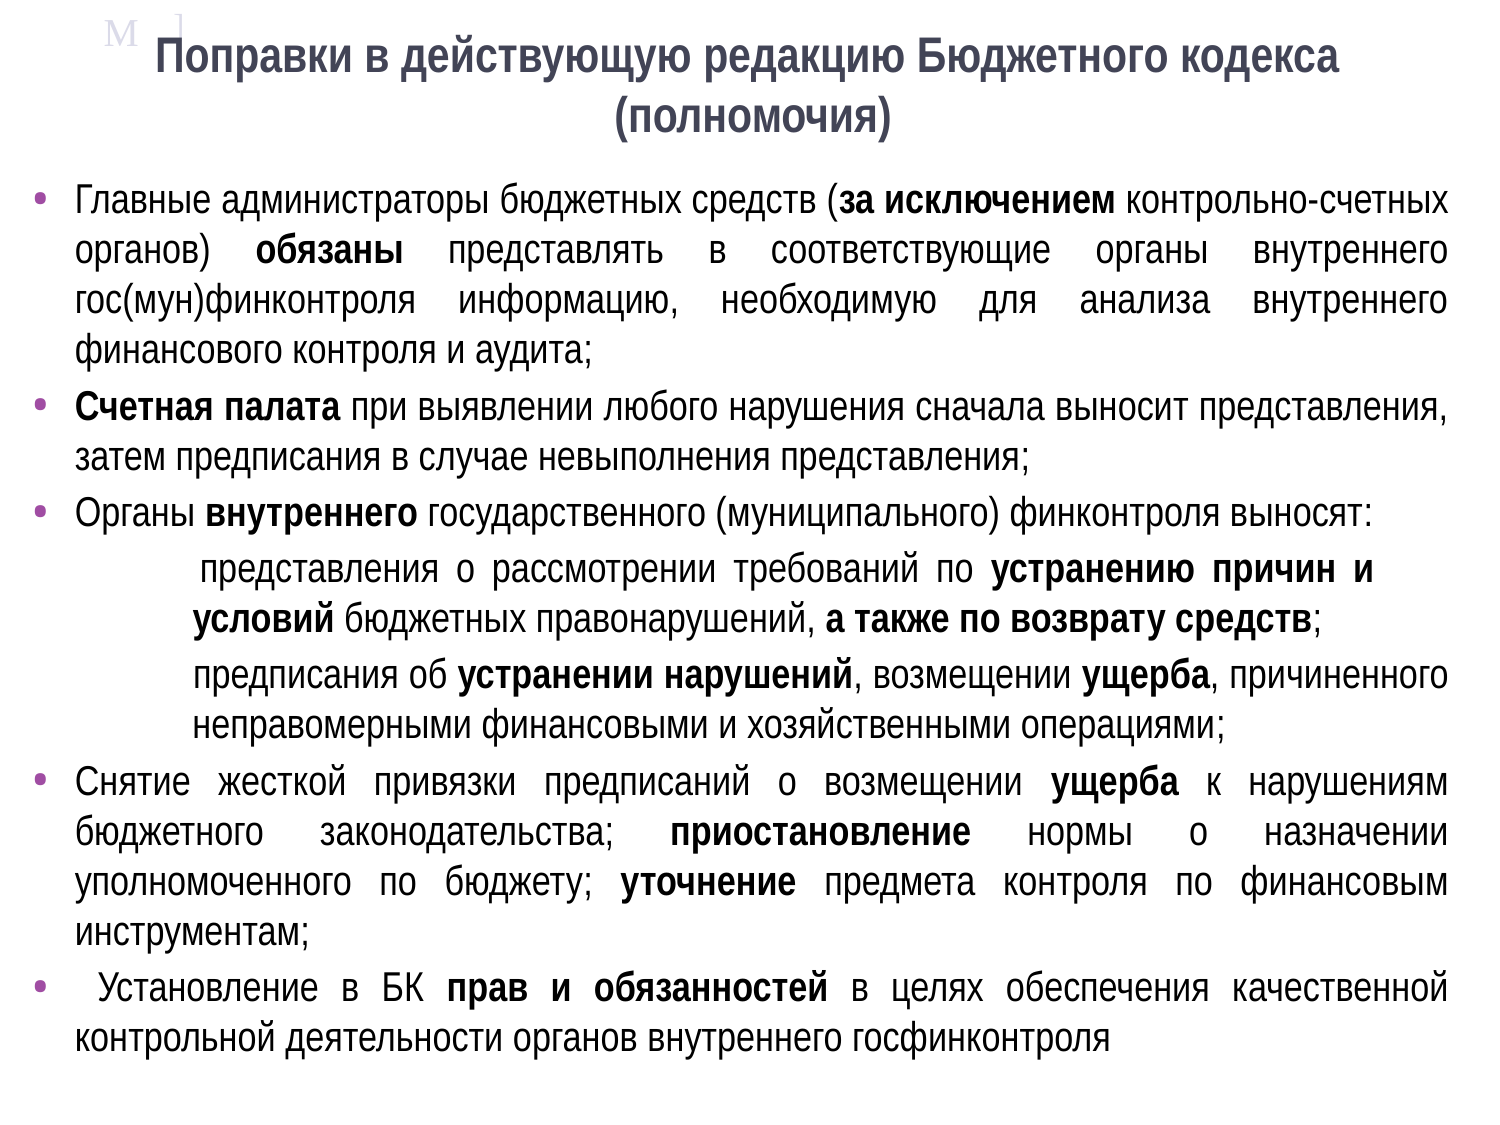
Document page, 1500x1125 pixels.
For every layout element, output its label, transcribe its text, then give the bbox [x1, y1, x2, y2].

title Поправки в действующую редакцию Бюджетного кодекса (полномочия) [78, 52, 1429, 164]
list Главные администраторы бюджетных средств (за исключением контрольно-счетных органов) обязаны представлять в соответствующие органы внутреннего гос(мун)финконтроля информацию, необходимую для анализа внутреннего финансового контроля и аудита; Счетная палата при выявлении любого нарушения сначала выносит представления, затем предписания в случае невыполнения представления; Органы внутреннего государственного (муниципального) финконтроля выносят: представления о рассмотрении требований по устранению причин и условий бюджетных правонарушений, а также по возврату средств; предписания об устранении нарушений, возмещении ущерба, причиненного неправомерными финансовыми и хозяйственными операциями; Снятие жесткой привязки предписаний о возмещении ущерба к нарушениям бюджетного законодательства; приостановление нормы о назначении уполномоченного по бюджету; уточнение предмета контроля по финансовым инструментам; Установление в БК прав и обязанностей в целях обеспечения качественной контрольной деятельности органов внутреннего госфинконтроля [0, 164, 1464, 1021]
